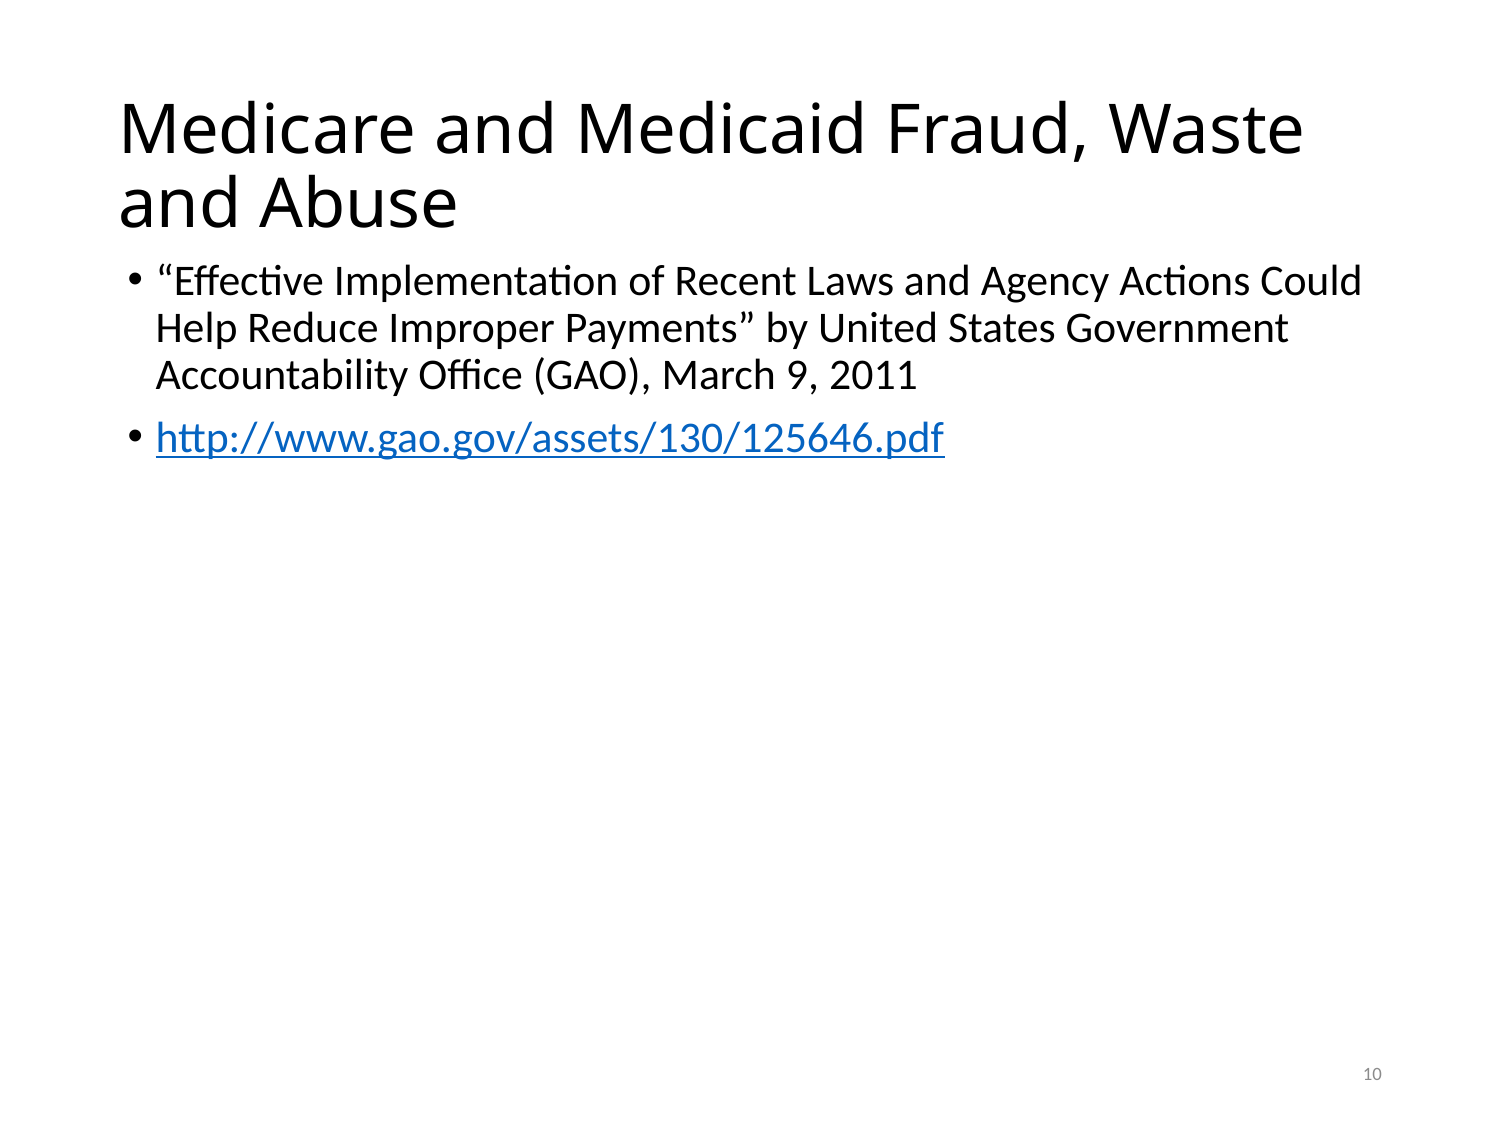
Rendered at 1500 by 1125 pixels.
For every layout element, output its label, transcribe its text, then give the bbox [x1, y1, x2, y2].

title Medicare and Medicaid Fraud, Waste and Abuse [103, 59, 1397, 278]
list “Effective Implementation of Recent Laws and Agency Actions Could Help Reduce Improper Payments” by United States Government Accountability Office (GAO), March 9, 2011 http://www.gao.gov/assets/130/125646.pdf [112, 249, 1388, 1046]
slide_number 10 [1059, 1042, 1397, 1103]
